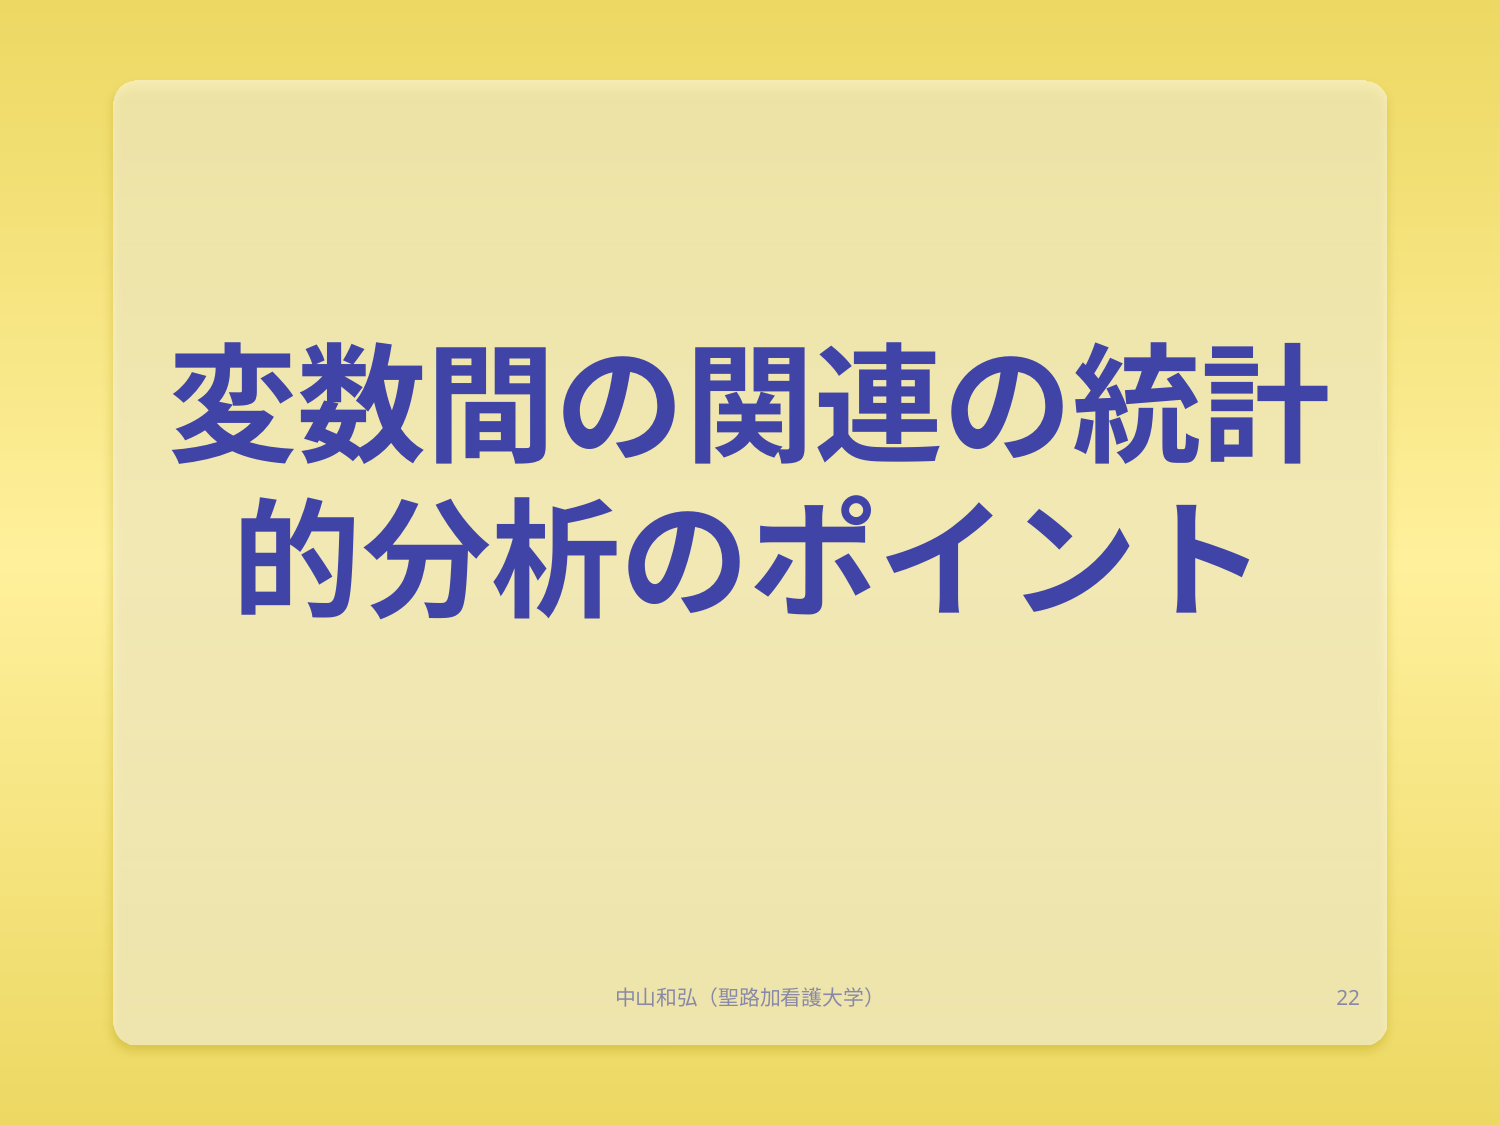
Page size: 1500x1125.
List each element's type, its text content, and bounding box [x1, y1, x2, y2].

title 変数間の関連の統計的分析のポイント [127, 130, 1373, 642]
slide_number 22 [1025, 977, 1375, 1038]
footer 中山和弘（聖路加看護大学） [512, 977, 988, 1038]
